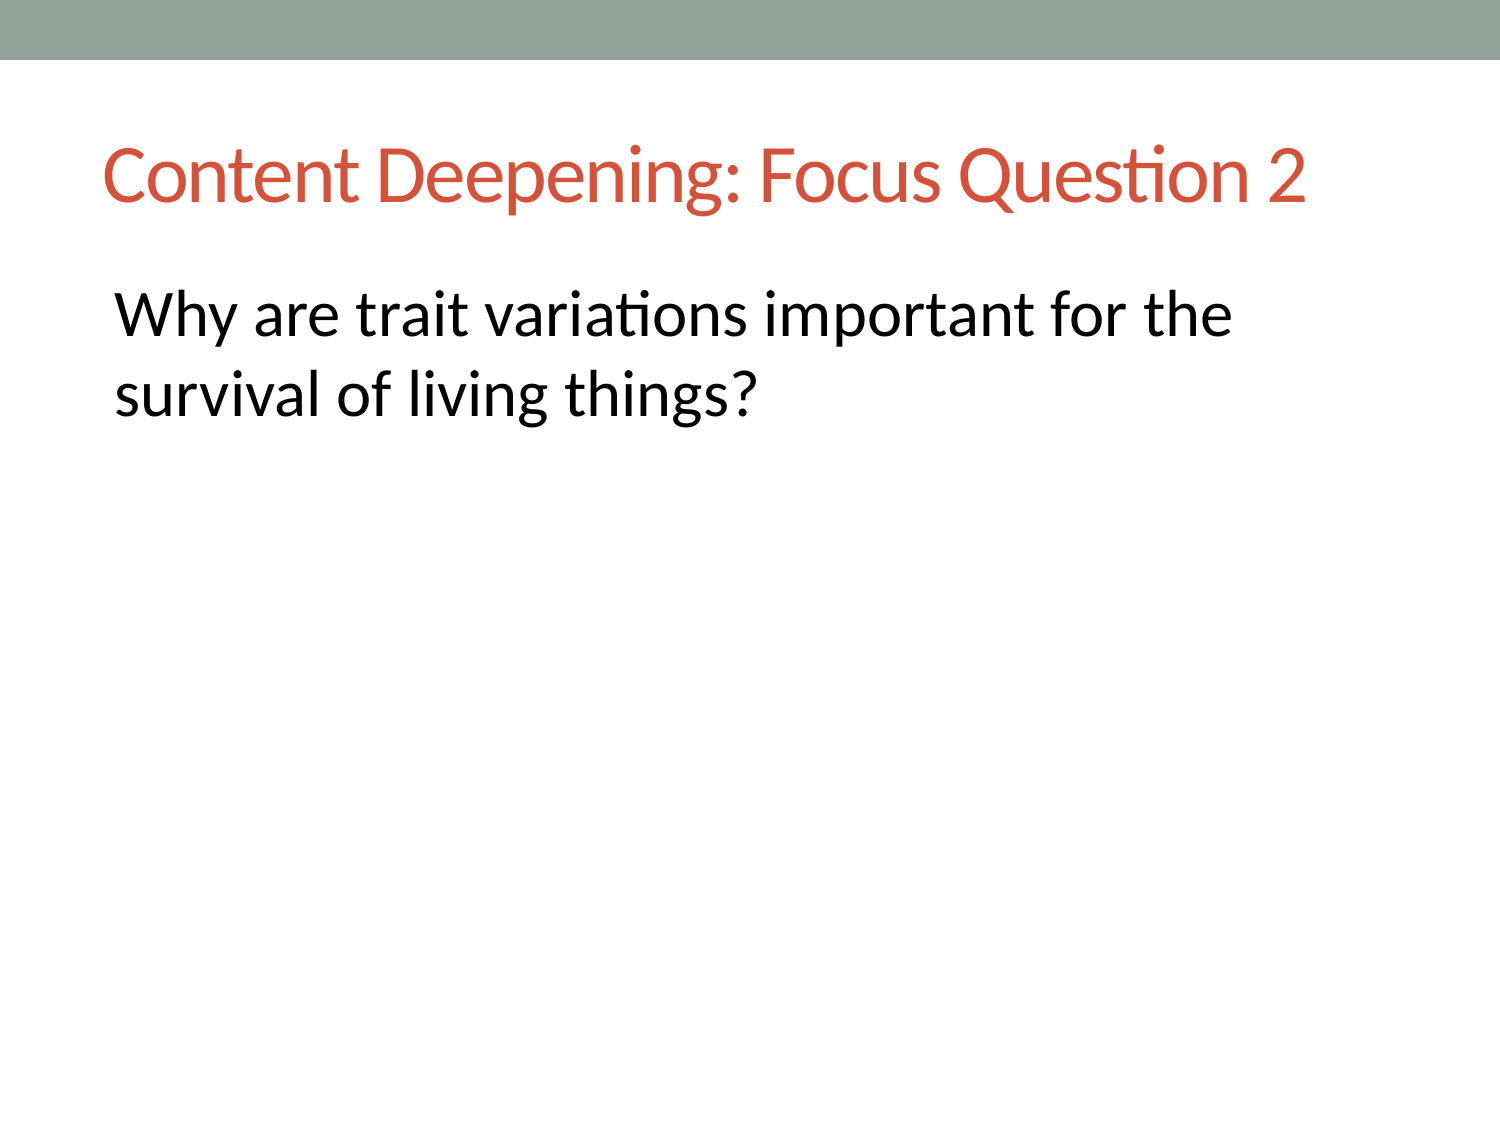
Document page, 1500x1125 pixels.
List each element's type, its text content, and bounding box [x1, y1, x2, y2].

list Why are trait variations important for the survival of living things? [99, 262, 1425, 1063]
title Content Deepening: Focus Question 2 [87, 87, 1425, 250]
